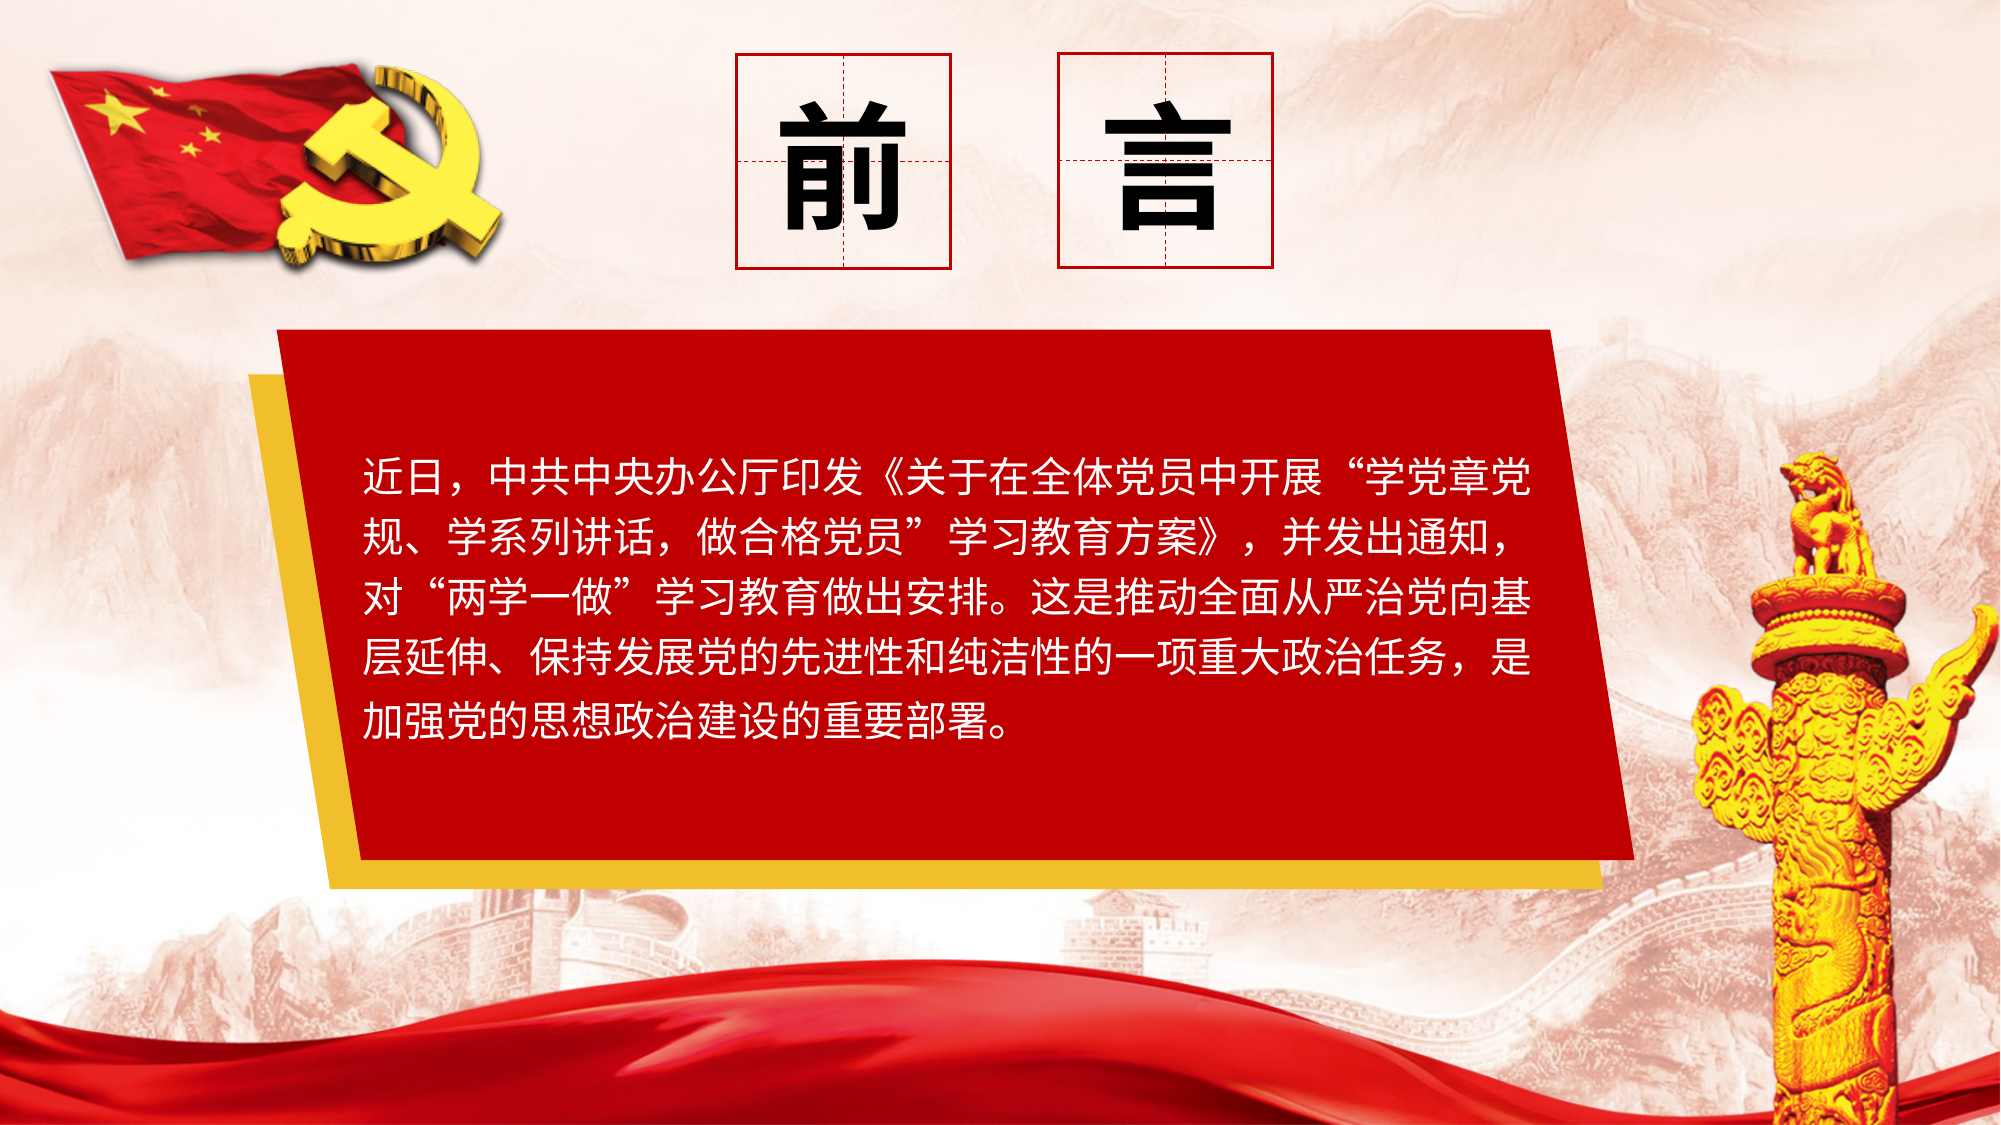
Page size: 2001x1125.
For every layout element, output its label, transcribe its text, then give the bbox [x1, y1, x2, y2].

text_box [246, 373, 1605, 891]
text_box 近日，中共中央办公厅印发《关于在全体党员中开展“学党章党规、学系列讲话，做合格党员”学习教育方案》，并发出通知，对“两学一做”学习教育做出安排。这是推动全面从严治党向基层延伸、保持发展党的先进性和纯洁性的一项重大政治任务，是加强党的思想政治建设的重要部署。 [347, 433, 1577, 753]
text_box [42, 54, 512, 281]
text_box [1058, 53, 1273, 268]
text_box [736, 54, 951, 269]
text_box [275, 328, 1636, 862]
picture [0, 0, 2001, 1125]
